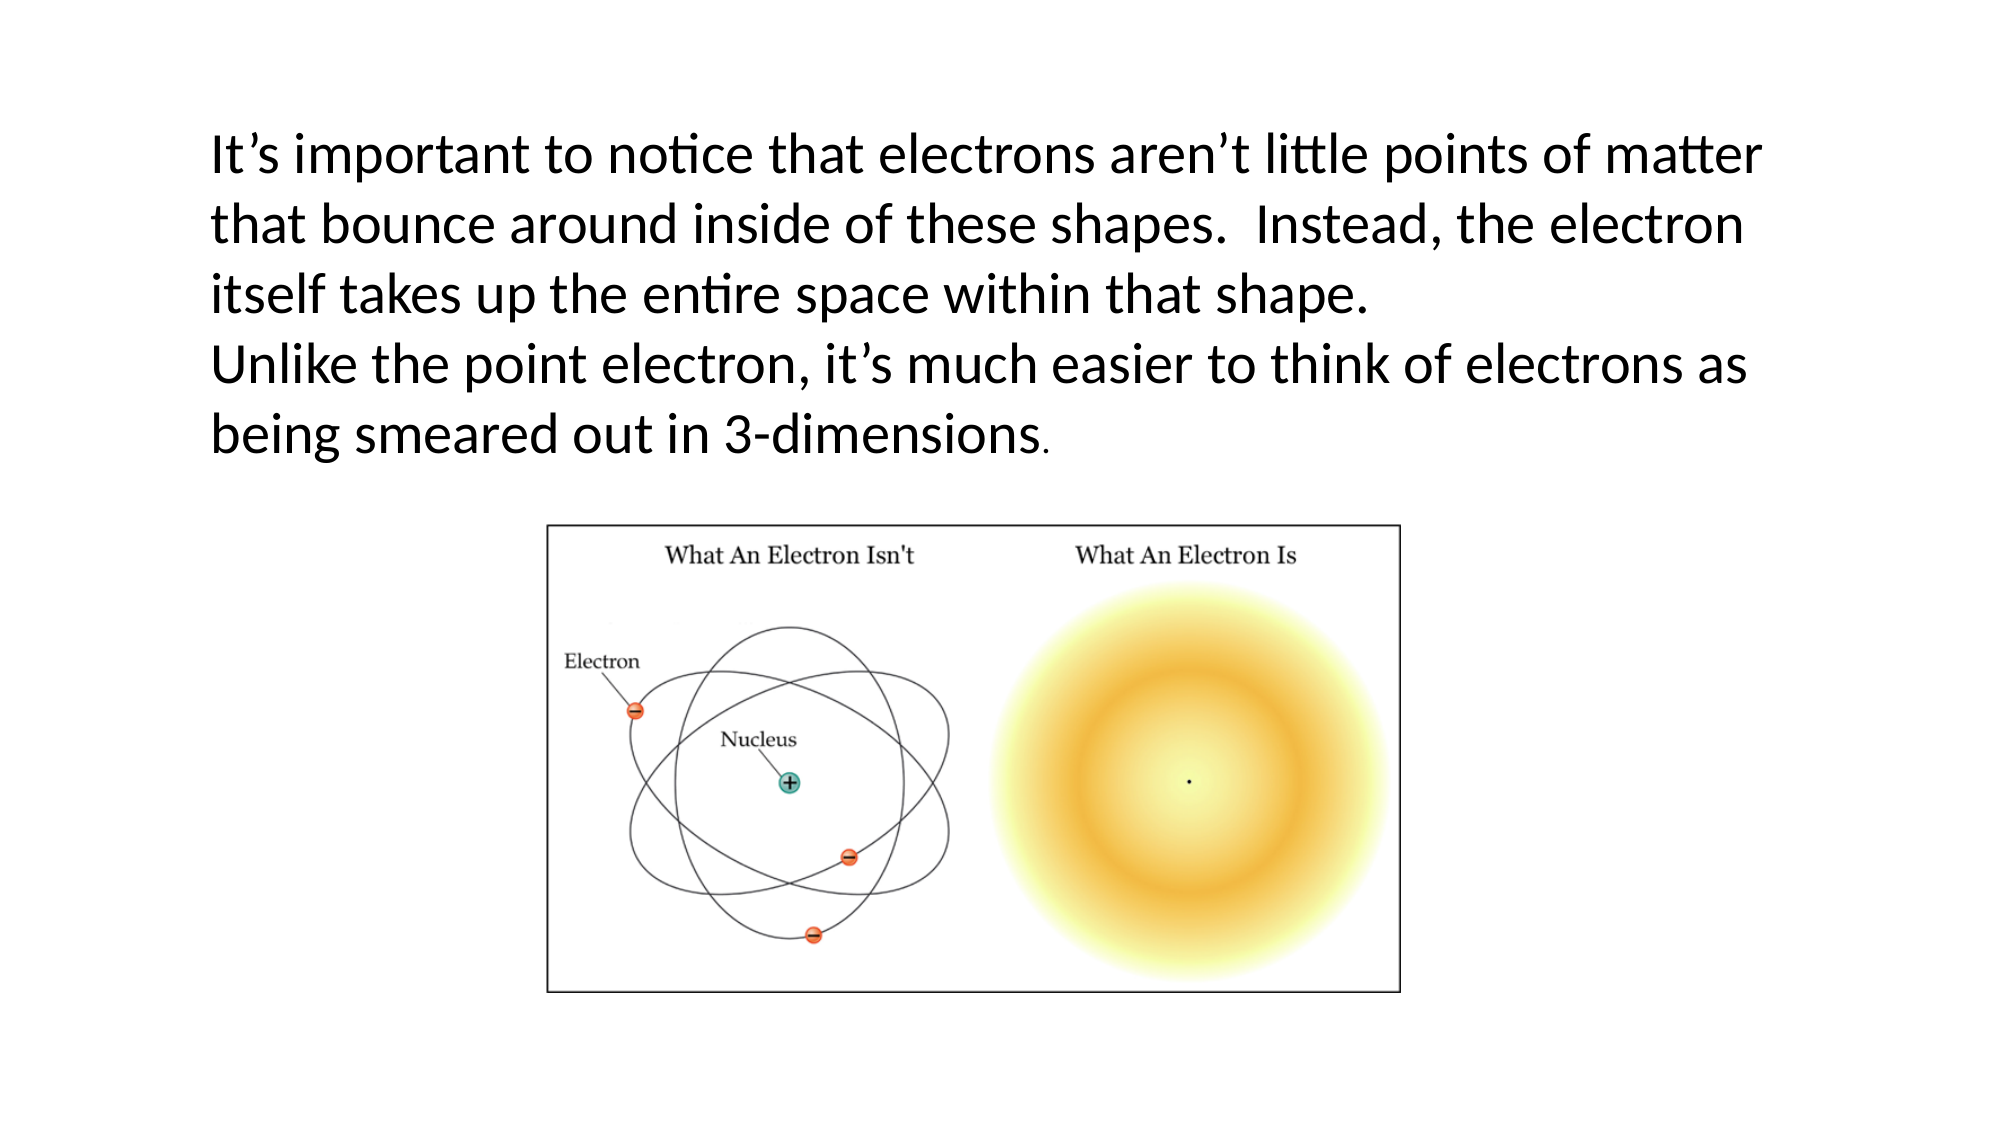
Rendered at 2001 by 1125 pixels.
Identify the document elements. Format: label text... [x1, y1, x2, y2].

text_box It’s important to notice that electrons aren’t little points of matter that bounce around inside of these shapes. Instead, the electron itself takes up the entire space within that shape. Unlike the point electron, it’s much easier to think of electrons as being smeared out in 3-dimensions. [196, 107, 1804, 473]
picture [545, 523, 1401, 993]
